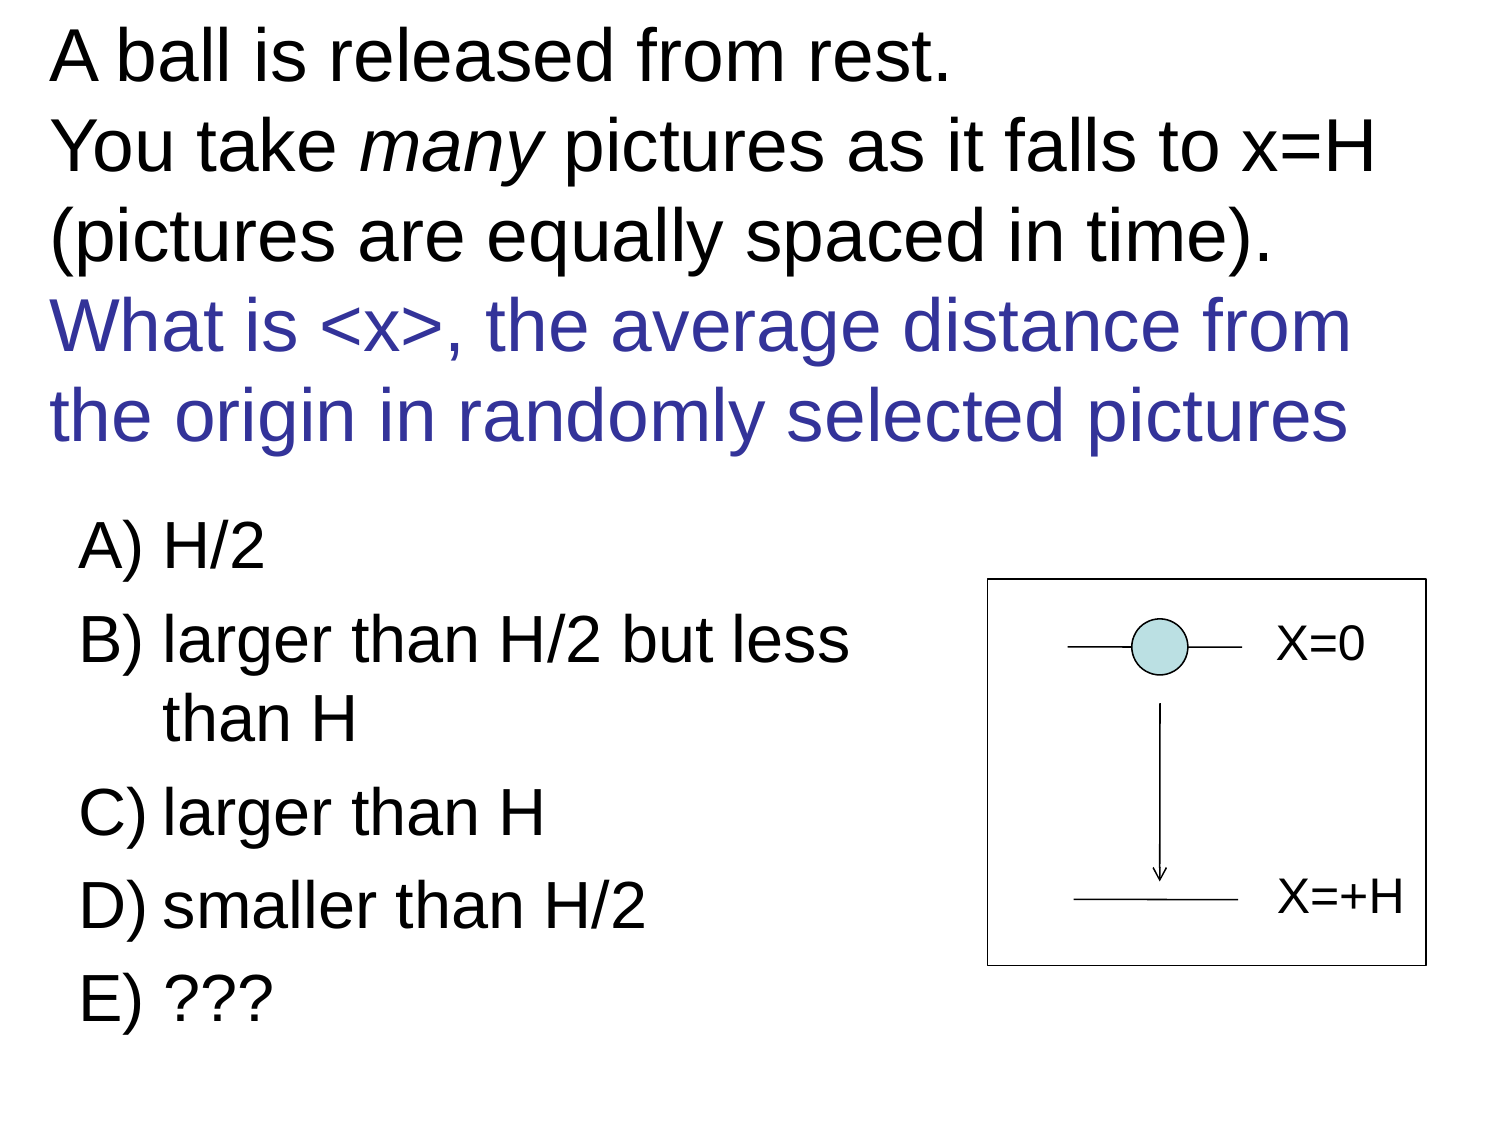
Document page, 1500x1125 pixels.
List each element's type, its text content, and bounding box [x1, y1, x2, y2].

text_box [987, 578, 1427, 966]
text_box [1067, 602, 1421, 933]
title A ball is released from rest. You take many pictures as it falls to x=H (pictures are equally spaced in time). What is <x>, the average distance from the origin in randomly selected pictures [34, 6, 1479, 458]
list H/2 larger than H/2 but less than H larger than H smaller than H/2 E) ??? [63, 494, 915, 1093]
